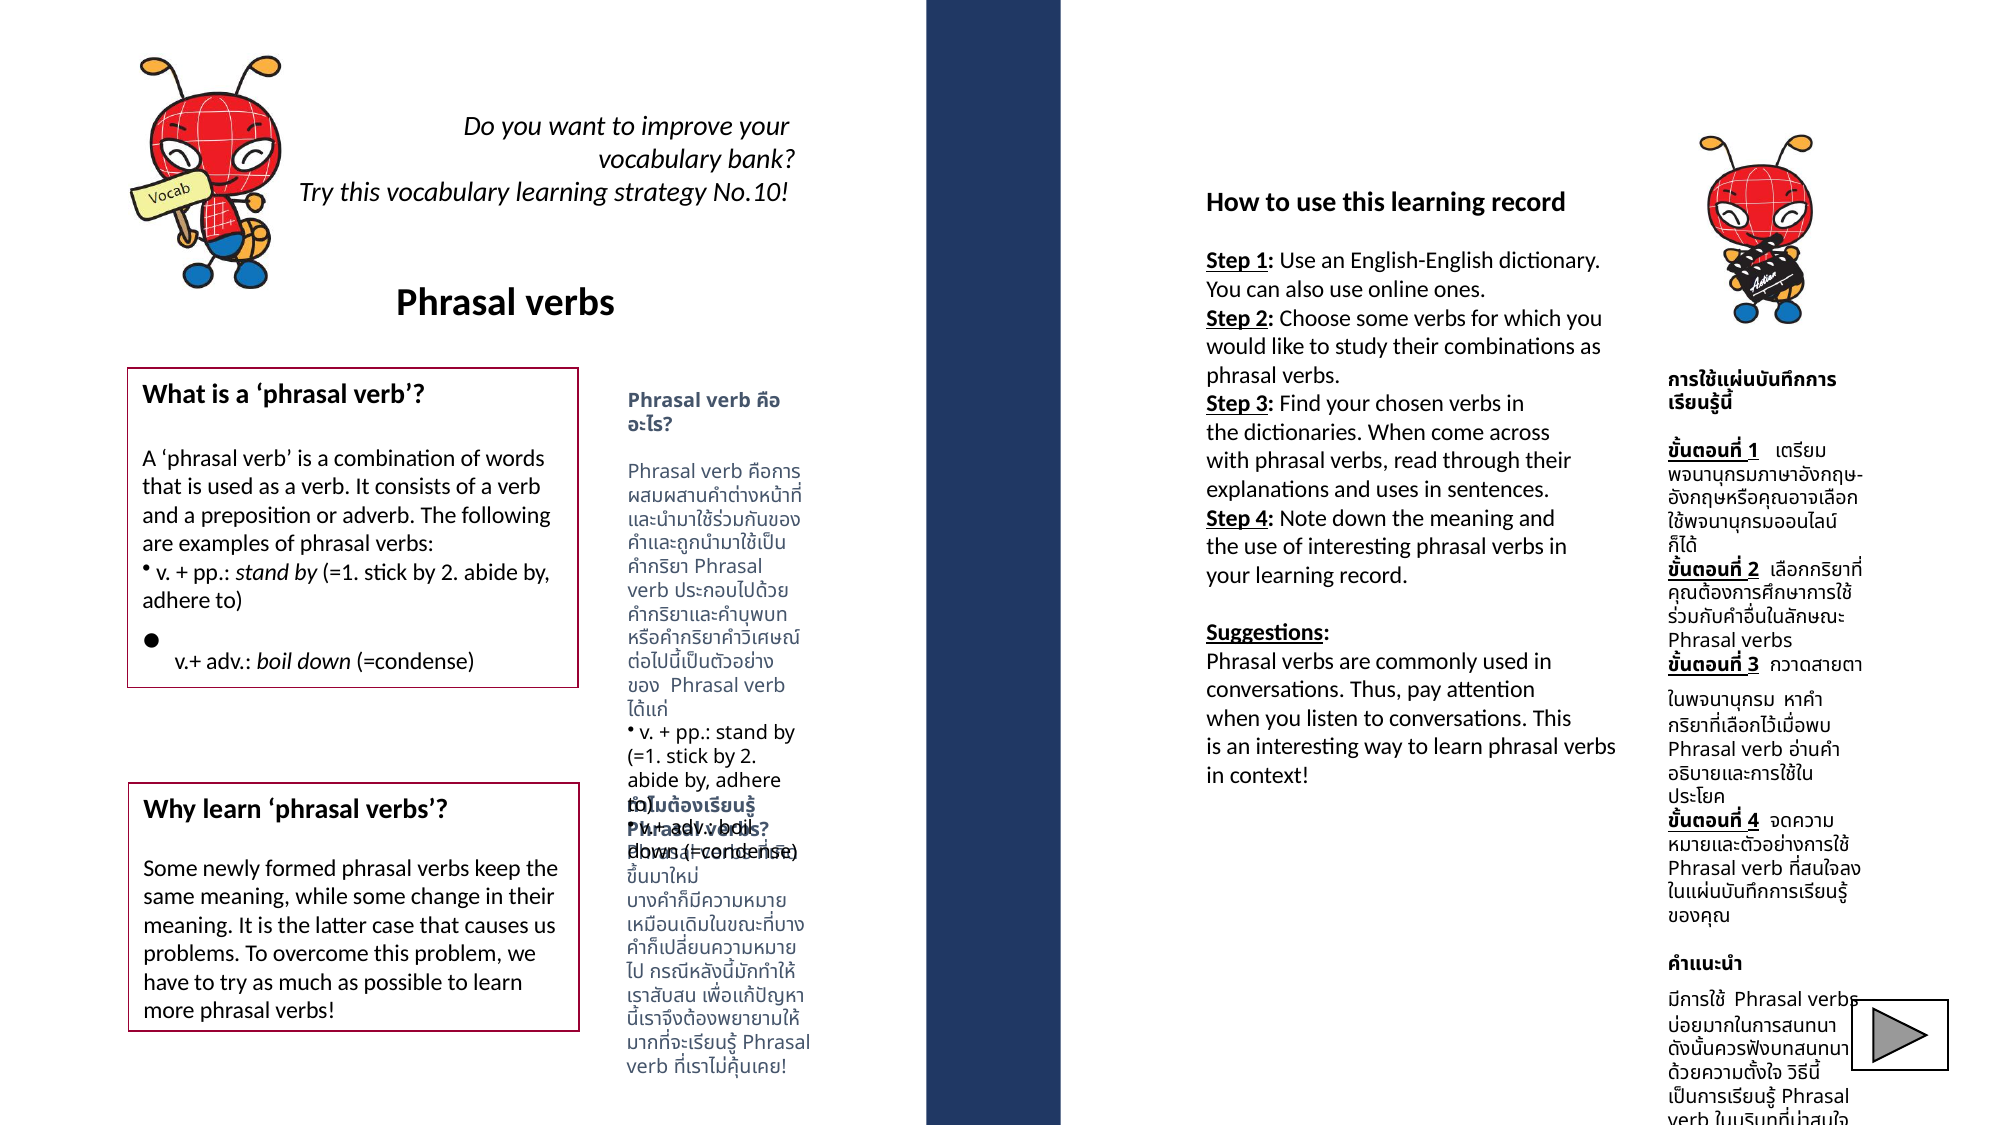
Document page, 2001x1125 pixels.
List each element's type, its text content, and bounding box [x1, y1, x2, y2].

text_box [1879, 999, 1949, 1071]
text_box [925, 0, 1062, 1125]
text_box Phrasal verbs [275, 267, 737, 332]
picture [128, 53, 284, 291]
text_box [1062, 0, 2000, 1125]
text_box Why learn ‘phrasal verbs’? Some newly formed phrasal verbs keep the same meaning, while some change in their meaning. It is the latter case that causes us problems. To overcome this problem, we have to try as much as possible to learn more phrasal verbs! [128, 782, 579, 1031]
text_box Do you want to improve your vocabulary bank? Try this vocabulary learning strategy No.10! [284, 99, 812, 216]
text_box การใช้แผ่นบันทึกการเรียนรู้นี้ ขั้นตอนที่ 1 เตรียมพจนานุกรมภาษาอังกฤษ-อังกฤษหรือคุณอาจเลือกใช้พจนานุกรมออนไลน์ก็ได้ ขั้นตอนที่ 2 เลือกกริยาที่คุณต้องการศึกษาการใช้ร่วมกับคำอื่นในลักษณะ Phrasal verbs ขั้นตอนที่ 3 กวาดสายตาในพจนานุกรม หาคำกริยาที่เลือกไว้เมื่อพบ Phrasal verb อ่านคำอธิบายและการใช้ในประโยค ขั้นตอนที่ 4 จดความหมายและตัวอย่างการใช้ Phrasal verb ที่สนใจลงในแผ่นบันทึกการเรียนรู้ของคุณ คำแนะนำ มีการใช้ Phrasal verbs บ่อยมากในการสนทนา ดังนั้นควรฟังบทสนทนา ด้วยความตั้งใจ วิธีนี้เป็นการเรียนรู้ Phrasal verb ในบริบทที่น่าสนใจอีกทางหนึ่ง! [1653, 358, 1879, 1125]
text_box What is a ‘phrasal verb’? A ‘phrasal verb’ is a combination of words that is used as a verb. It consists of a verb and a preposition or adverb. The following are examples of phrasal verbs: v. + pp.: stand by (=1. stick by 2. abide by, adhere to) v.+ adv.: boil down (=condense) [127, 368, 578, 688]
picture [1698, 133, 1815, 326]
text_box ทำไมต้องเรียนรู้ Phrasal verbs? Phrasal verbs ที่เกิดขึ้นมาใหม่ บางคำก็มีความหมายเหมือนเดิมในขณะที่บางคำก็เปลี่ยนความหมายไป กรณีหลังนี้มักทำให้เราสับสน เพื่อแก้ปัญหานี้เราจึงต้องพยายามให้มากที่จะเรียนรู้ Phrasal verb ที่เราไม่คุ้นเคย! [611, 785, 826, 1085]
text_box [0, 0, 925, 1125]
text_box How to use this learning record Step 1: Use an English-English dictionary. You can also use online ones. Step 2: Choose some verbs for which you would like to study their combinations as phrasal verbs. Step 3: Find your chosen verbs in the dictionaries. When come across with phrasal verbs, read through their explanations and uses in sentences. Step 4: Note down the meaning and the use of interesting phrasal verbs in your learning record. Suggestions: Phrasal verbs are commonly used in conversations. Thus, pay attention when you listen to conversations. This is an interesting way to learn phrasal verbs in context! [1191, 175, 1642, 796]
text_box Phrasal verb คืออะไร? Phrasal verb คือการผสมผสานคำต่างหน้าที่และนำมาใช้ร่วมกันของคำและถูกนำมาใช้เป็นคำกริยา Phrasal verb ประกอบไปด้วยคำกริยาและคำบุพบทหรือคำกริยาคำวิเศษณ์ ต่อไปนี้เป็นตัวอย่างของ Phrasal verb ได้แก่ v. + pp.: stand by (=1. stick by 2. abide by, adhere to) v.+ adv.: boil down (=condense) [612, 380, 822, 870]
